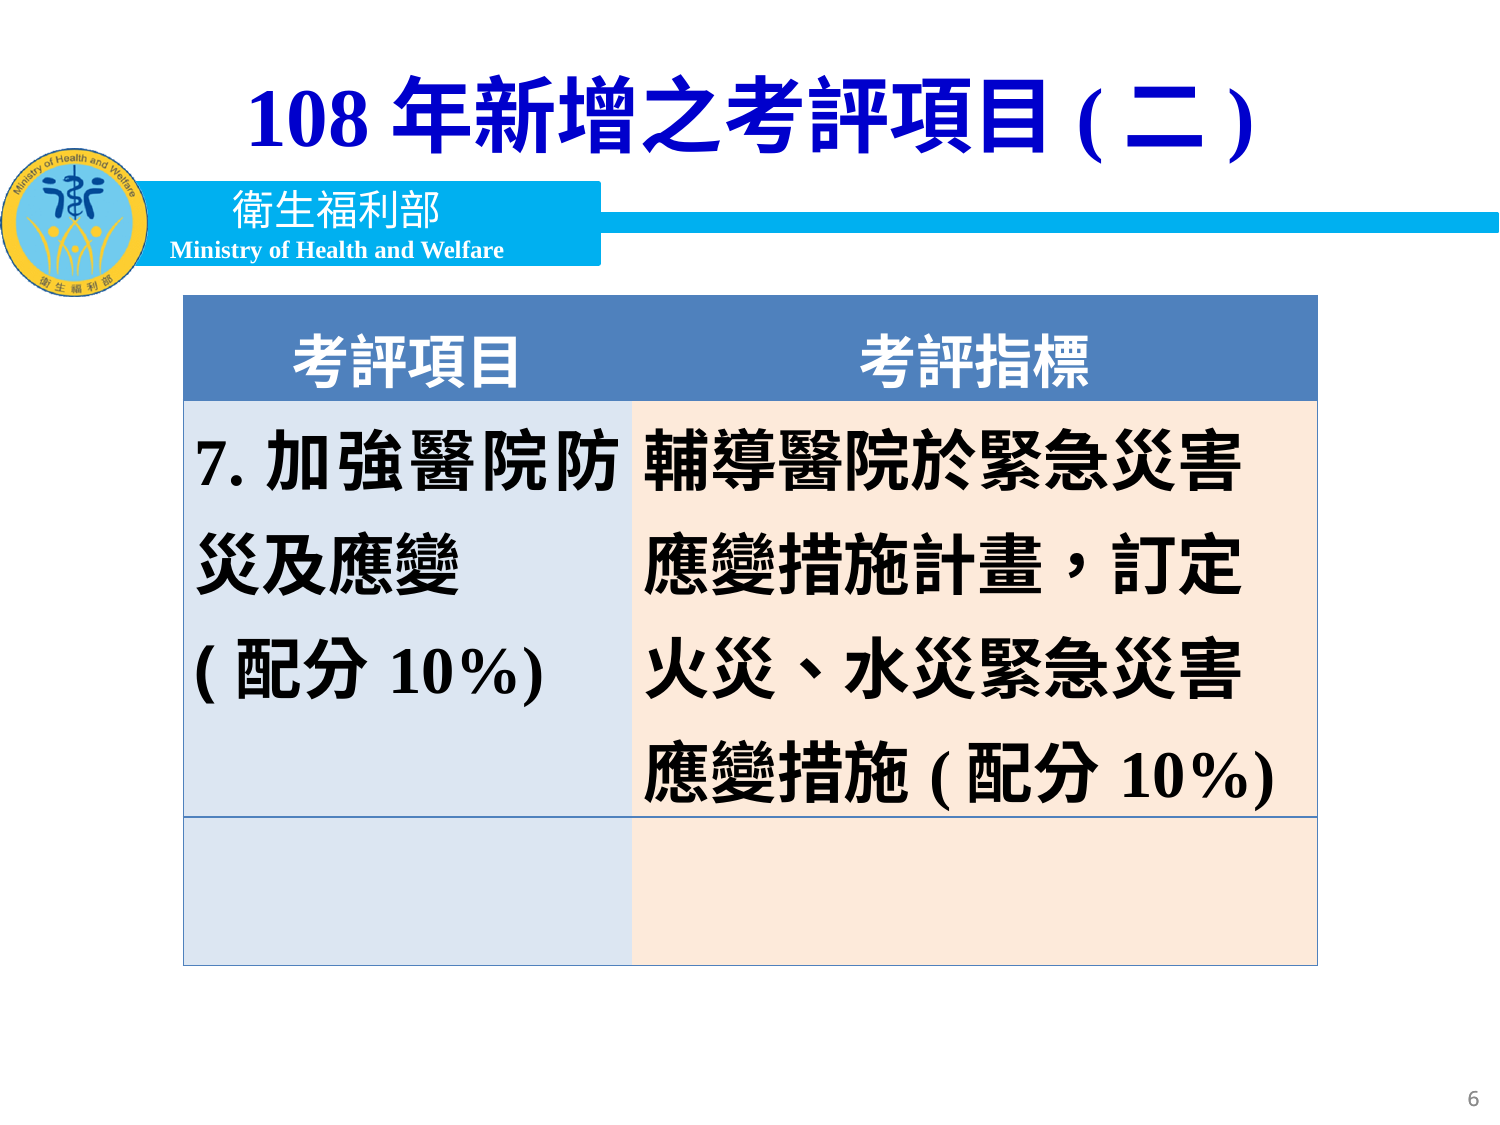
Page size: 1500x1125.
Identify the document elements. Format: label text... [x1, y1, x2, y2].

picture [0, 148, 148, 297]
table_header 考評指標 [632, 297, 1317, 399]
table_cell [632, 818, 1317, 965]
table_cell 7.加強醫院防 災及應變 (配分10%) [184, 401, 632, 816]
table_cell [184, 818, 632, 965]
title 108年新增之考評項目(二) [74, 18, 1426, 207]
slide_number 6 [1144, 1069, 1495, 1125]
table_header 考評項目 [184, 297, 632, 399]
table_cell 輔導醫院於緊急災害應變措施計畫，訂定火災、水災緊急災害應變措施(配分10%) [632, 401, 1317, 816]
